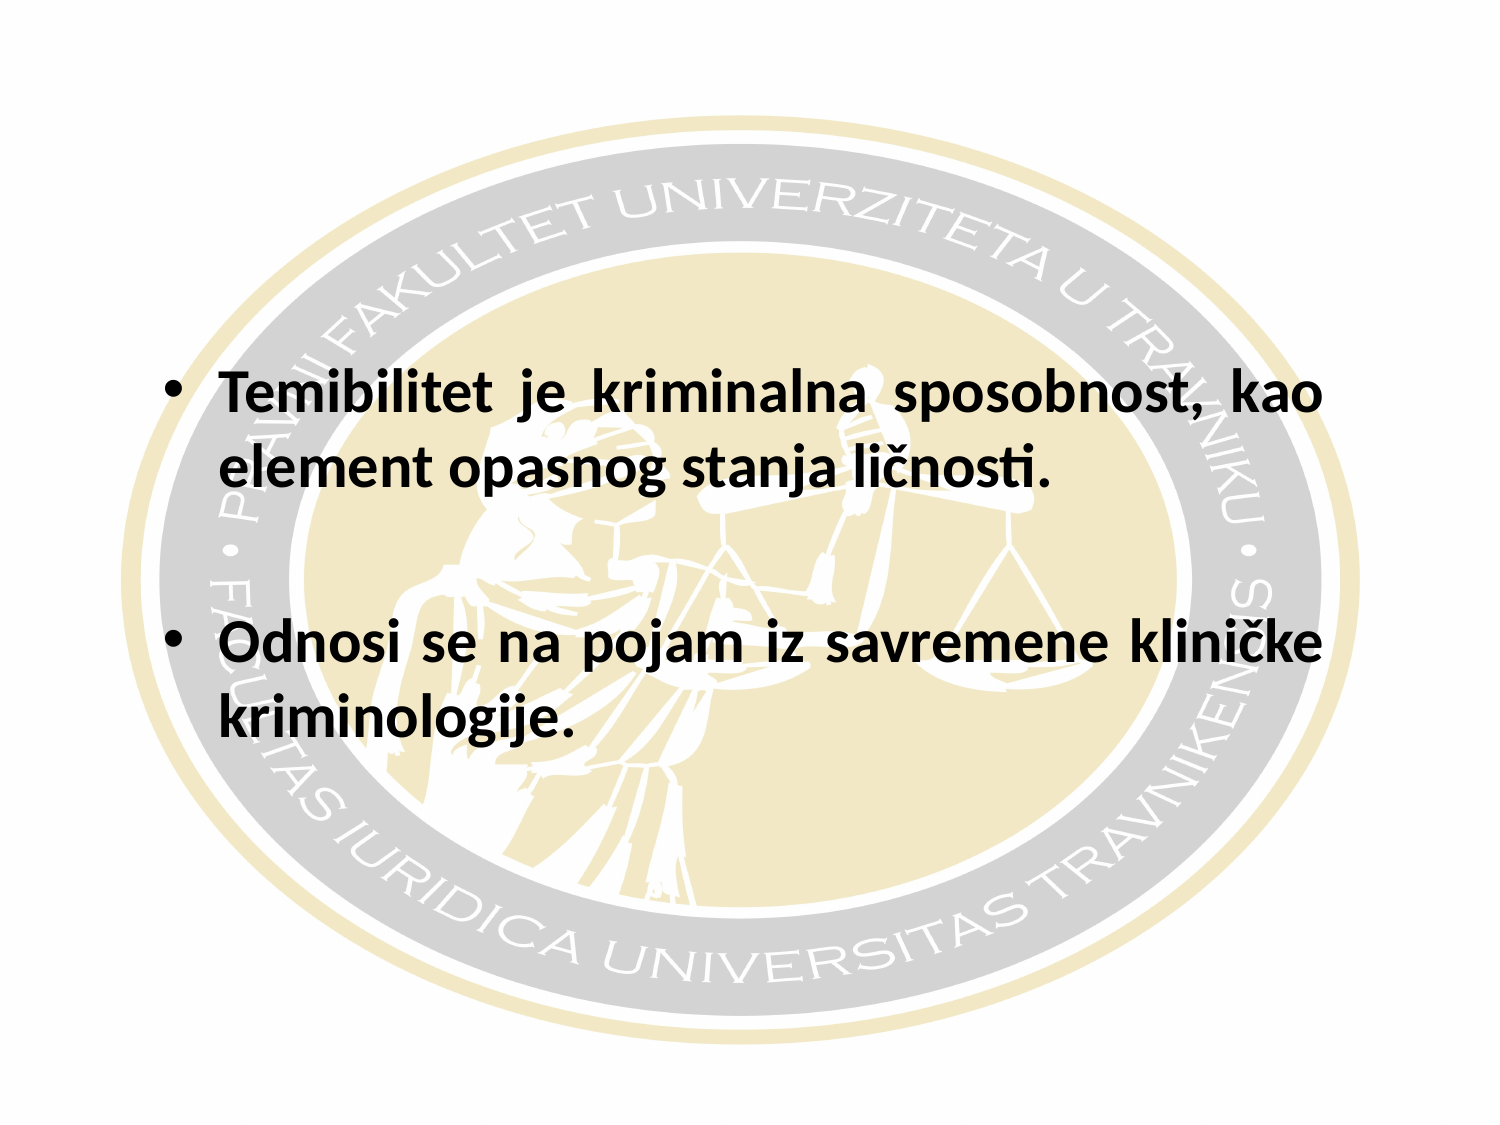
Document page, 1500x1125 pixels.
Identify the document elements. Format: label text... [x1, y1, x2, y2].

list Temibilitet je kriminalna sposobnost, kao element opasnog stanja ličnosti. Odnosi se na pojam iz savremene kliničke kriminologije. [147, 255, 1341, 1005]
